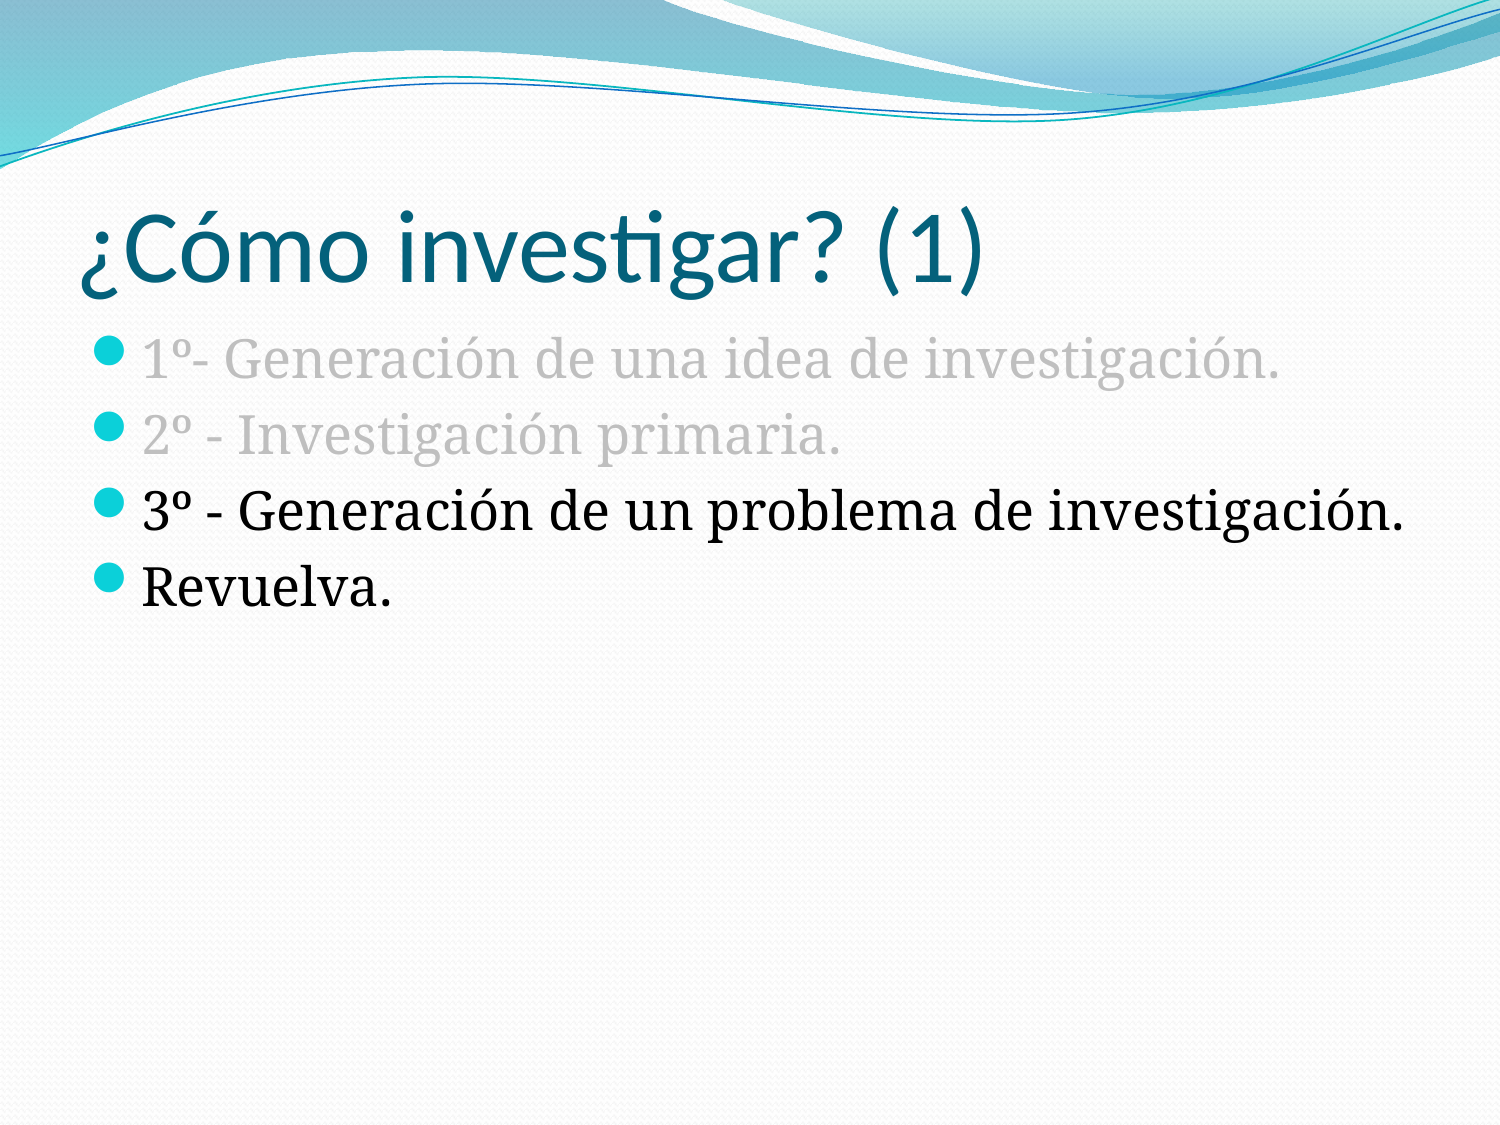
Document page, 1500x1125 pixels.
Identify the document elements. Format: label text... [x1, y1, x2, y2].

title ¿Cómo investigar? (1) [75, 115, 1425, 303]
list 1º- Generación de una idea de investigación. 2º - Investigación primaria. 3º - Generación de un problema de investigación. Revuelva. [75, 317, 1425, 1038]
